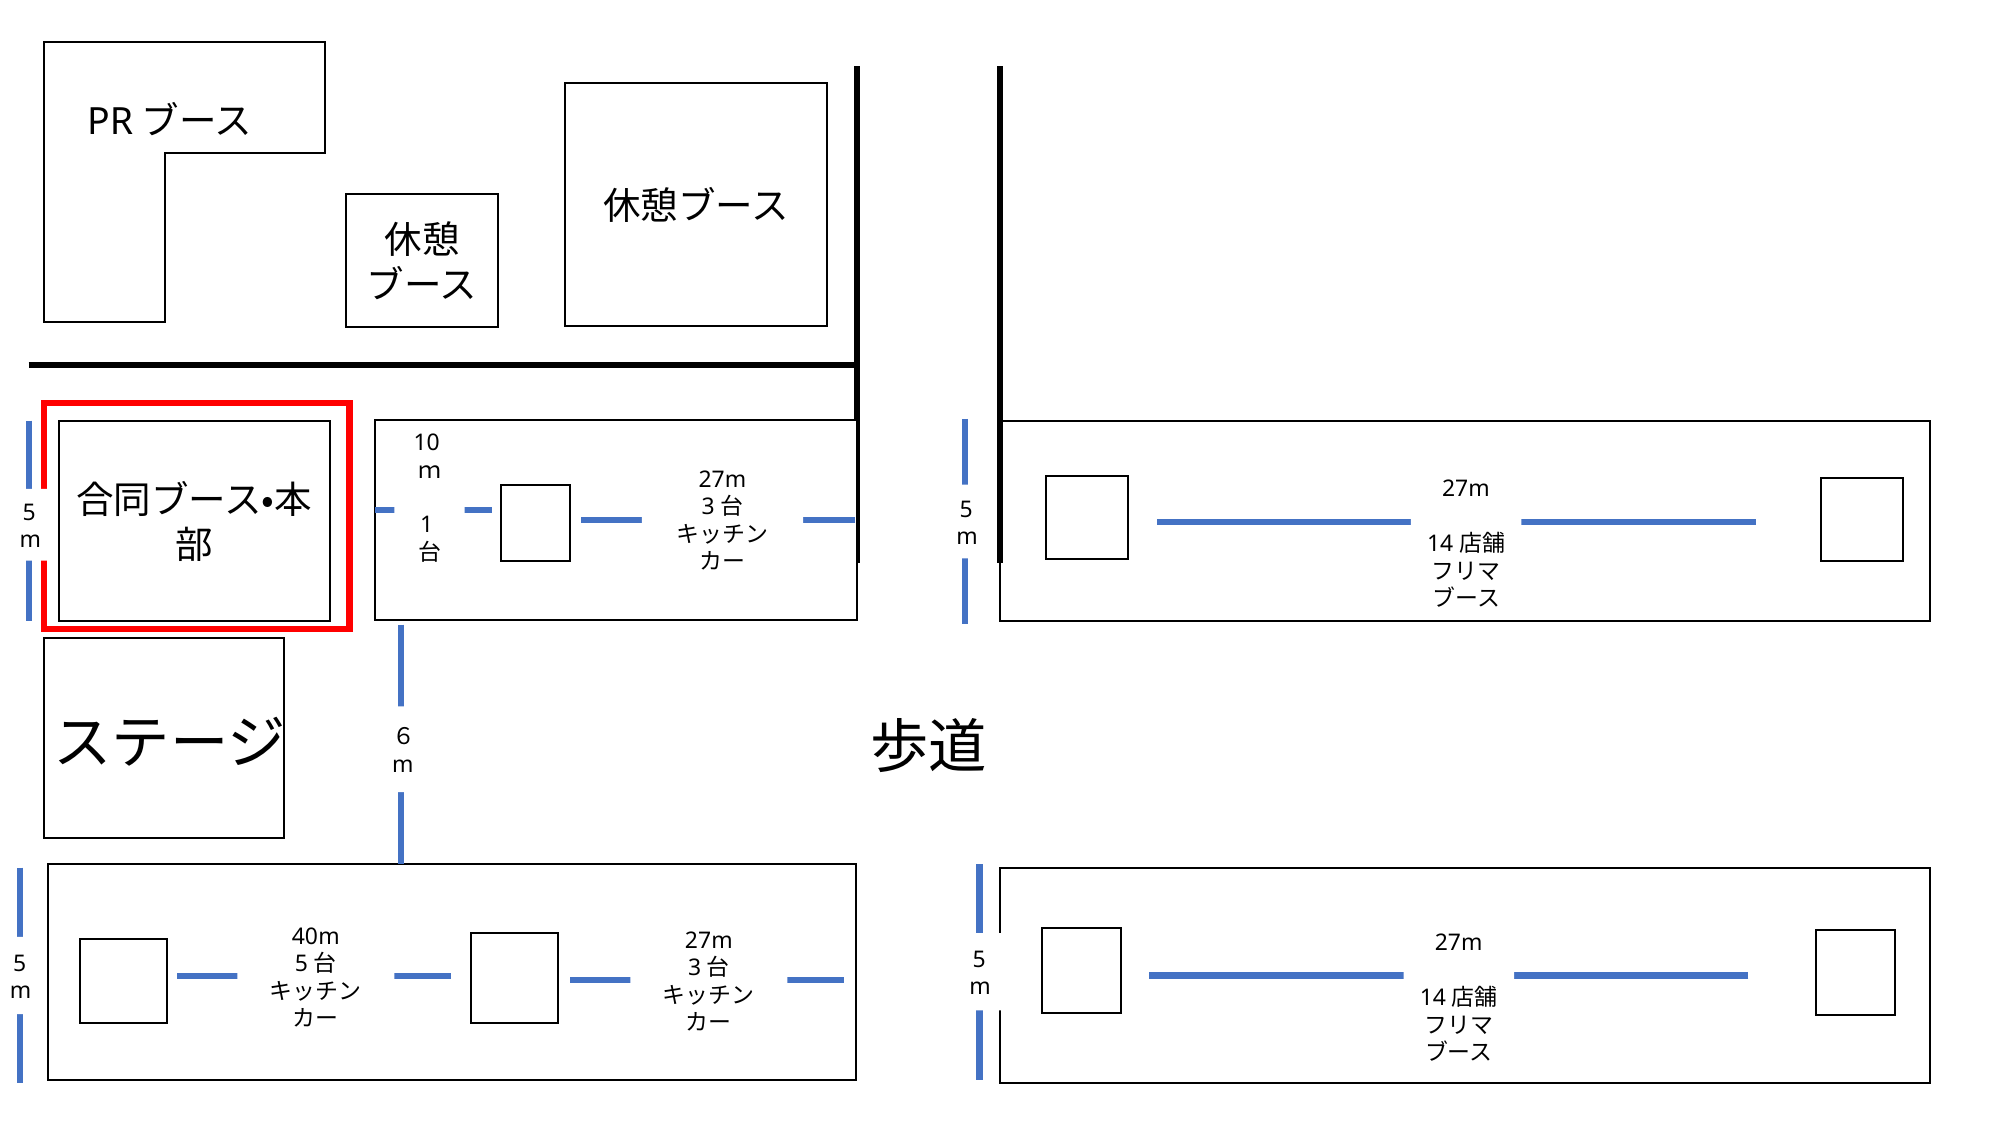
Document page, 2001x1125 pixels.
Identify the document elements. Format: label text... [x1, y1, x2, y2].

text_box [750, 863, 857, 1081]
text_box [761, 419, 858, 621]
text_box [1413, 243, 1500, 842]
text_box [999, 867, 1405, 1084]
text_box [43, 637, 285, 698]
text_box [271, 839, 357, 1114]
text_box [1492, 867, 1931, 1084]
text_box [1815, 929, 1896, 1016]
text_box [377, 624, 427, 865]
text_box [43, 402, 350, 630]
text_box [390, 451, 477, 569]
text_box [1041, 927, 1122, 1014]
text_box [470, 932, 559, 1024]
text_box PRブース [72, 89, 268, 149]
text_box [954, 864, 1004, 1080]
text_box [1500, 420, 1931, 622]
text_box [664, 843, 750, 1118]
text_box [79, 938, 168, 1024]
text_box [500, 484, 571, 562]
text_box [676, 382, 761, 657]
text_box [357, 863, 664, 1081]
text_box 休憩ブース [345, 193, 499, 328]
text_box 休憩ブース [564, 82, 828, 327]
text_box 合同ブース・本部 [58, 420, 331, 622]
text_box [0, 867, 45, 1084]
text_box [4, 420, 54, 621]
text_box [374, 419, 676, 621]
text_box ステージ [39, 698, 301, 783]
text_box [1045, 475, 1129, 560]
text_box [43, 783, 285, 839]
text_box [1405, 696, 1492, 1125]
text_box [47, 863, 271, 1081]
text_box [941, 418, 991, 625]
text_box [999, 420, 1413, 622]
text_box [43, 41, 326, 323]
text_box 歩道 [856, 701, 1003, 787]
text_box [1820, 477, 1904, 562]
